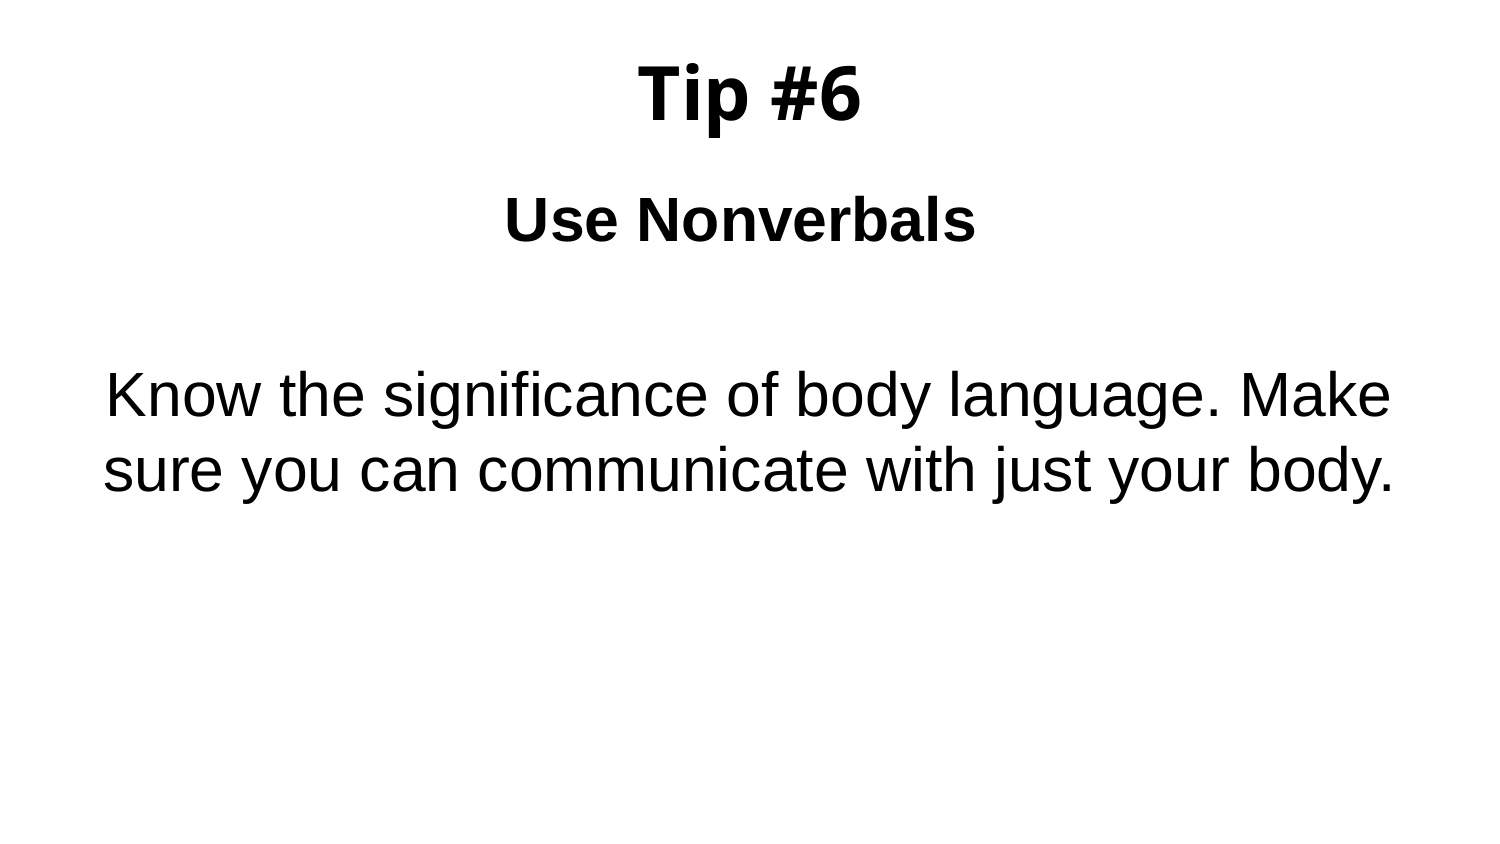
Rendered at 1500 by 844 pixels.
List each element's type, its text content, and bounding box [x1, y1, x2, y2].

list Use Nonverbals Know the significance of body language. Make sure you can communicate with just your body. [75, 164, 1425, 820]
title Tip #6 [75, 9, 1425, 151]
